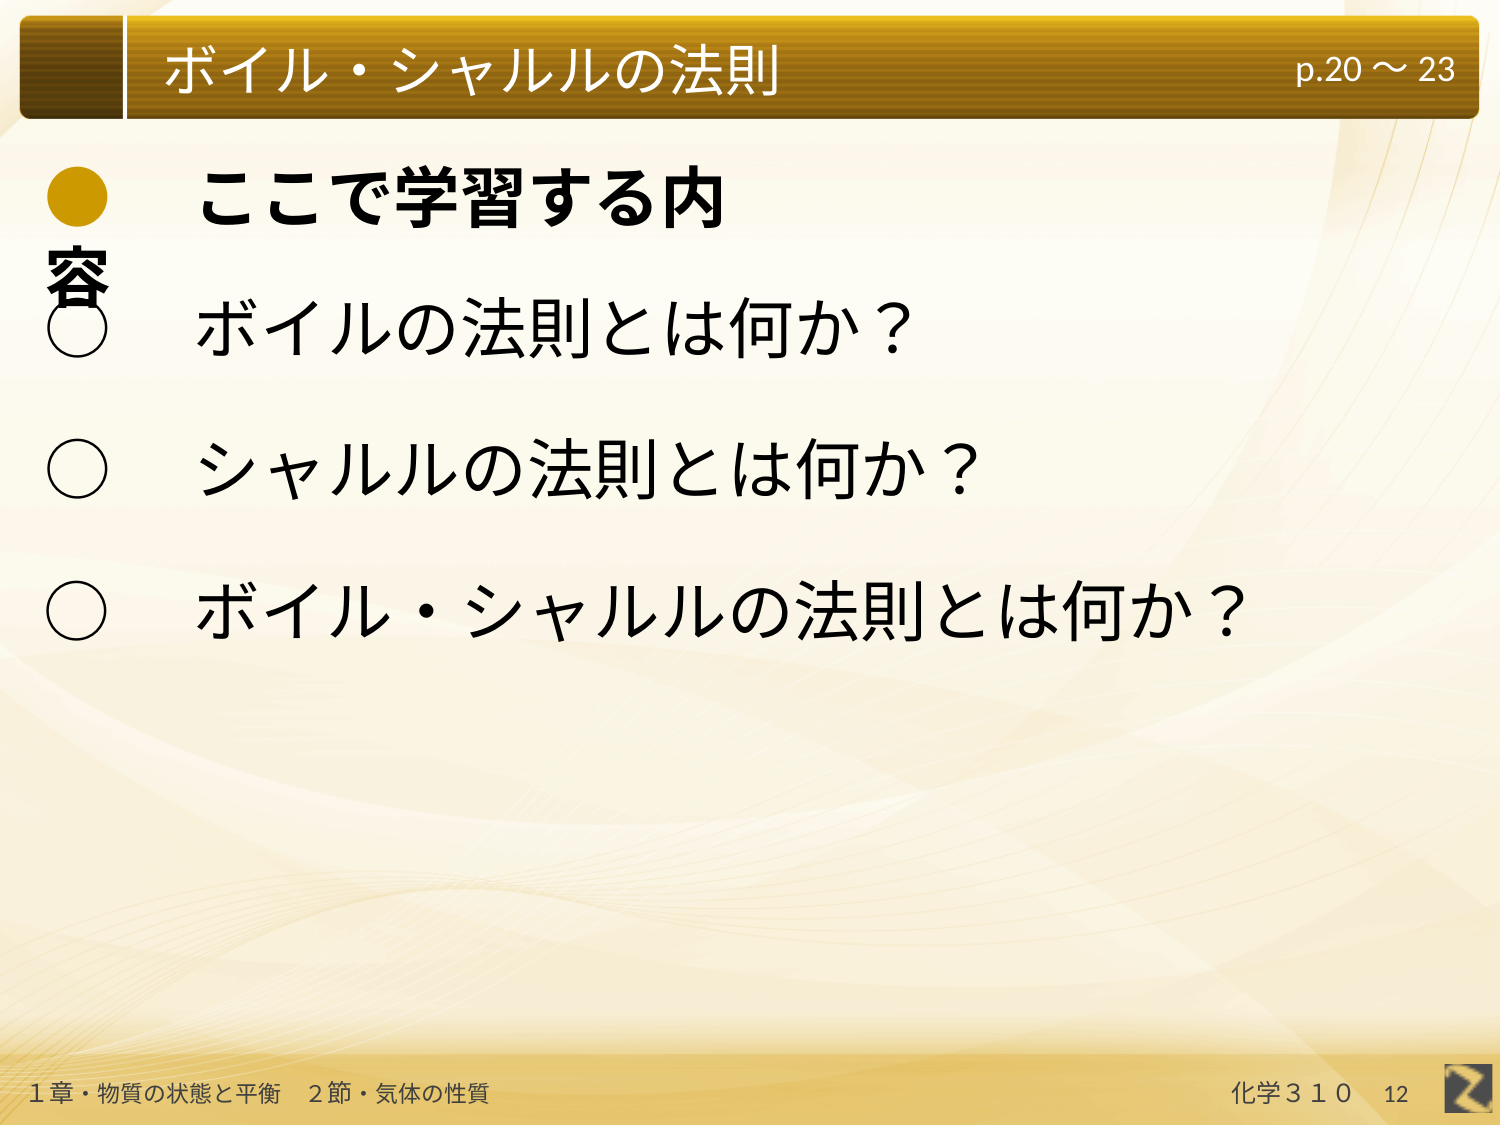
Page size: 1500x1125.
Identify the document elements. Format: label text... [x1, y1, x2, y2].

text_box ● ここで学習する内容 [29, 148, 798, 279]
text_box ○ シャルルの法則とは何か？ [29, 420, 1500, 516]
picture [0, 0, 1500, 1125]
text_box ○ ボイル・シャルルの法則とは何か？ [29, 562, 1500, 658]
text_box ○ ボイルの法則とは何か？ [29, 279, 1500, 374]
slide_number 12 [1356, 1070, 1436, 1118]
